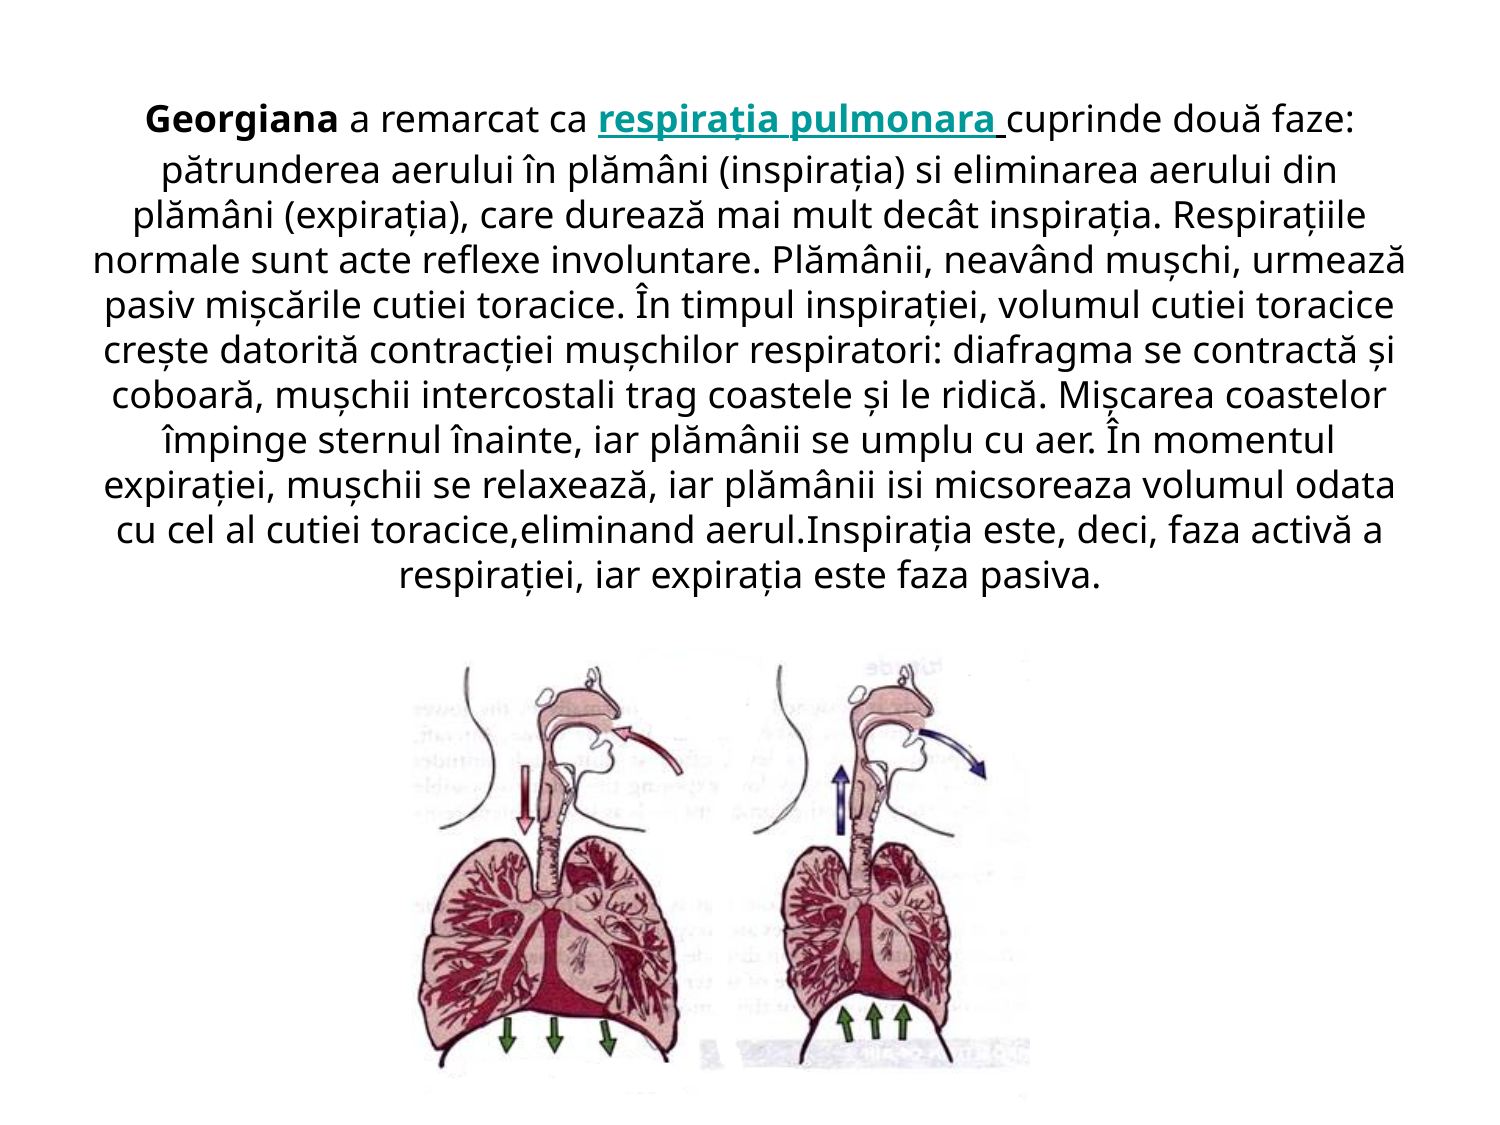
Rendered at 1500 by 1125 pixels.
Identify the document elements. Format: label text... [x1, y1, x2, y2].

picture [407, 644, 1030, 1102]
title Georgiana a remarcat ca respirația pulmonara cuprinde două faze: pătrunderea aerului în plămâni (inspirația) si eliminarea aerului din plămâni (expirația), care durează mai mult decât inspirația. Respirațiile normale sunt acte reflexe involuntare. Plămânii, neavând mușchi, urmează pasiv mișcările cutiei toracice. În timpul inspirației, volumul cutiei toracice crește datorită contracției mușchilor respiratori: diafragma se contractă și coboară, mușchii intercostali trag coastele și le ridică. Mișcarea coastelor împinge sternul înainte, iar plămânii se umplu cu aer. În momentul expirației, mușchii se relaxează, iar plămânii isi micsoreaza volumul odata cu cel al cutiei toracice,eliminand aerul.Inspirația este, deci, faza activă a respirației, iar expirația este faza pasiva. [74, 44, 1426, 646]
